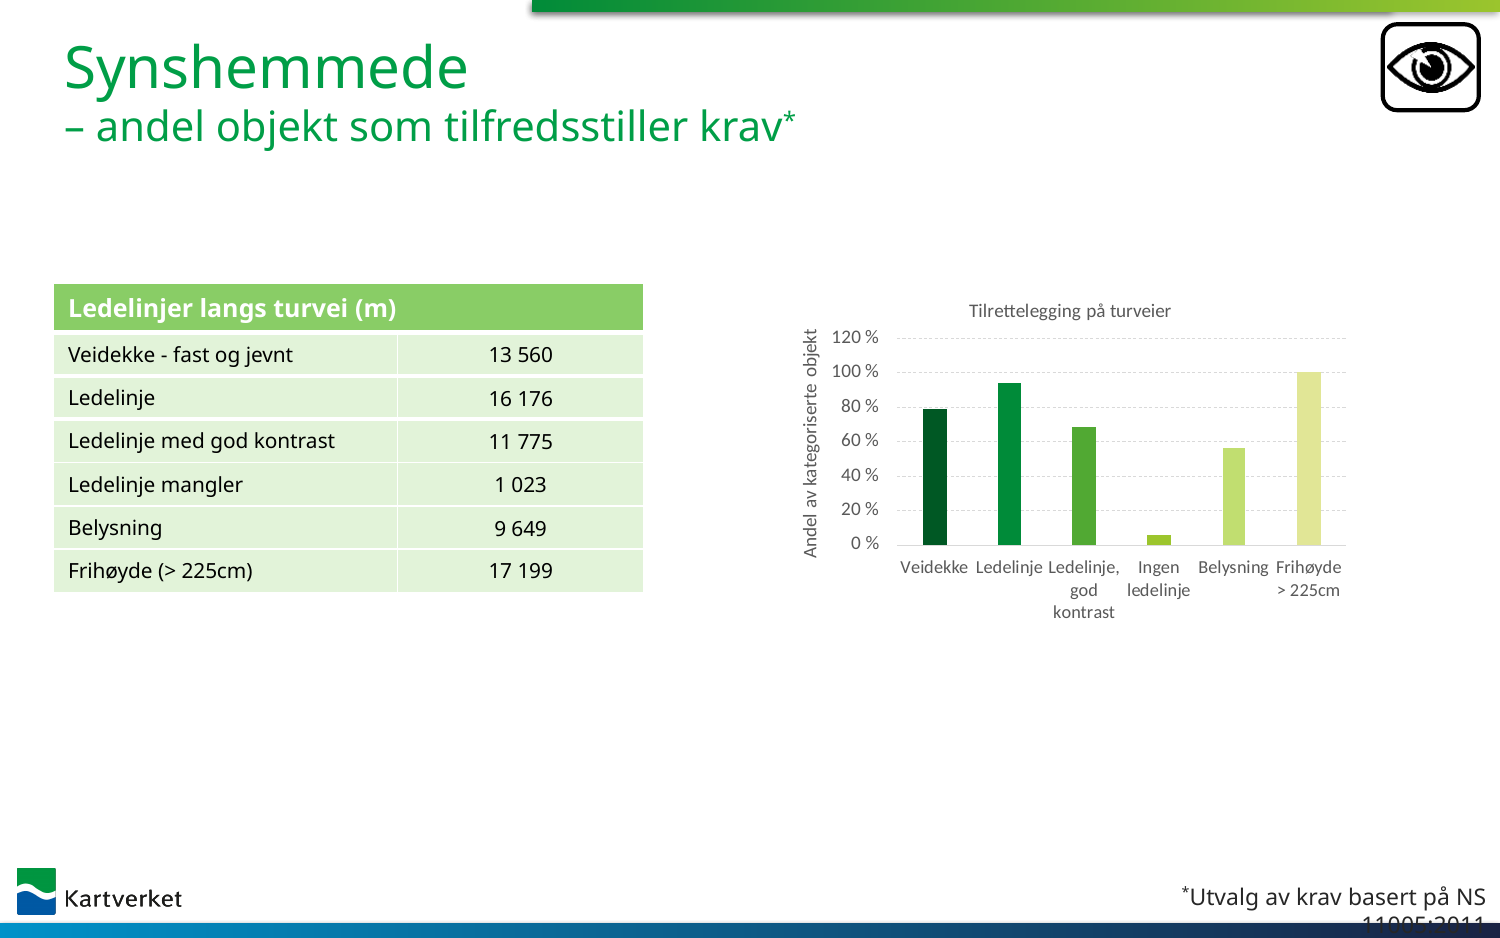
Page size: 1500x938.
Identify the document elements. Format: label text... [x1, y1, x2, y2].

table_cell Ledelinje med god kontrast [54, 421, 397, 462]
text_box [1382, 24, 1480, 111]
picture [791, 291, 1349, 630]
table_cell 17 199 [398, 550, 643, 592]
table_cell 13 560 [398, 335, 643, 374]
table_cell Frihøyde (> 225cm) [54, 550, 397, 592]
table_cell Ledelinje mangler [54, 463, 397, 505]
table_cell 11 775 [398, 421, 643, 462]
table_cell 9 649 [398, 507, 643, 548]
table_header Ledelinjer langs turvei (m) [54, 284, 643, 330]
table_cell Ledelinje [54, 378, 397, 417]
table_cell Belysning [54, 507, 397, 548]
table_cell Veidekke - fast og jevnt [54, 335, 397, 374]
table_cell 1 023 [398, 463, 643, 505]
text_box Synshemmede – andel objekt som tilfredsstiller krav* [49, 24, 1431, 158]
text_box *Utvalg av krav basert på NS 11005:2011 [1068, 873, 1500, 938]
table_cell 16 176 [398, 378, 643, 417]
